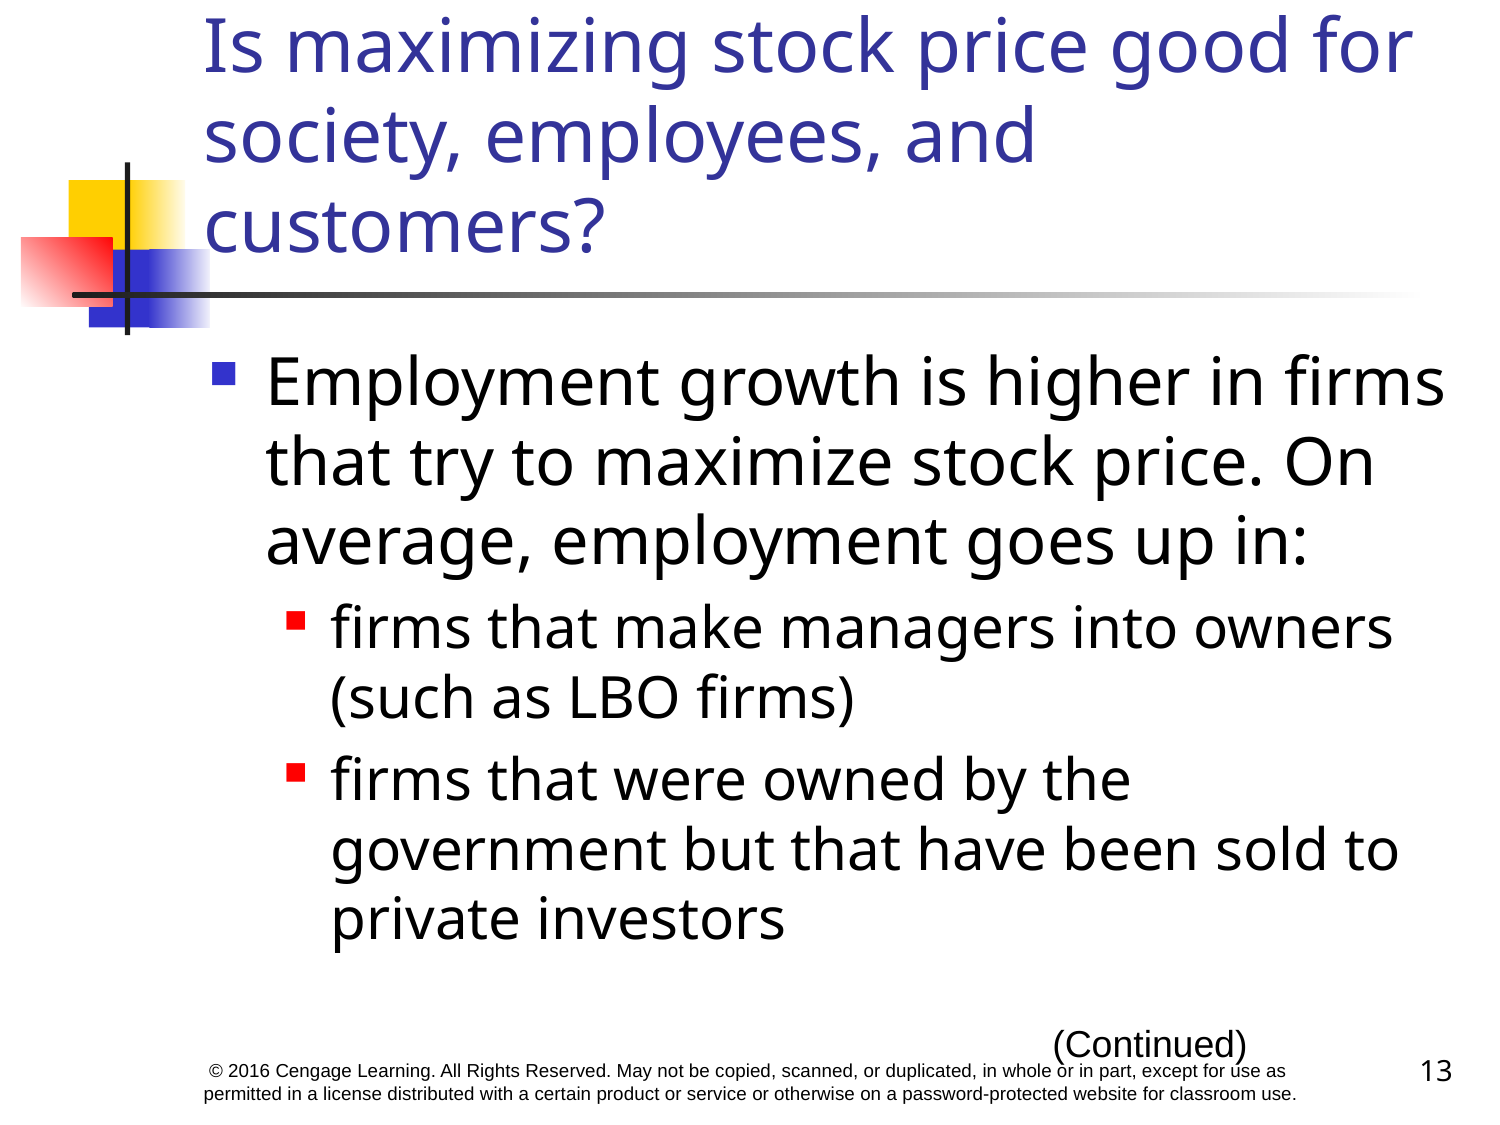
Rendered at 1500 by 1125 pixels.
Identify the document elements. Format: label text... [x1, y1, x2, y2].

text_box [112, 1024, 425, 1100]
text_box (Continued) [1037, 1012, 1313, 1072]
title Is maximizing stock price good for society, employees, and customers? [188, 34, 1468, 276]
list Employment growth is higher in firms that try to maximize stock price. On average, employment goes up in: firms that make managers into owners (such as LBO firms) firms that were owned by the government but that have been sold to private investors [193, 330, 1470, 1007]
slide_number 13 [1154, 1023, 1468, 1100]
text_box [512, 1024, 988, 1100]
